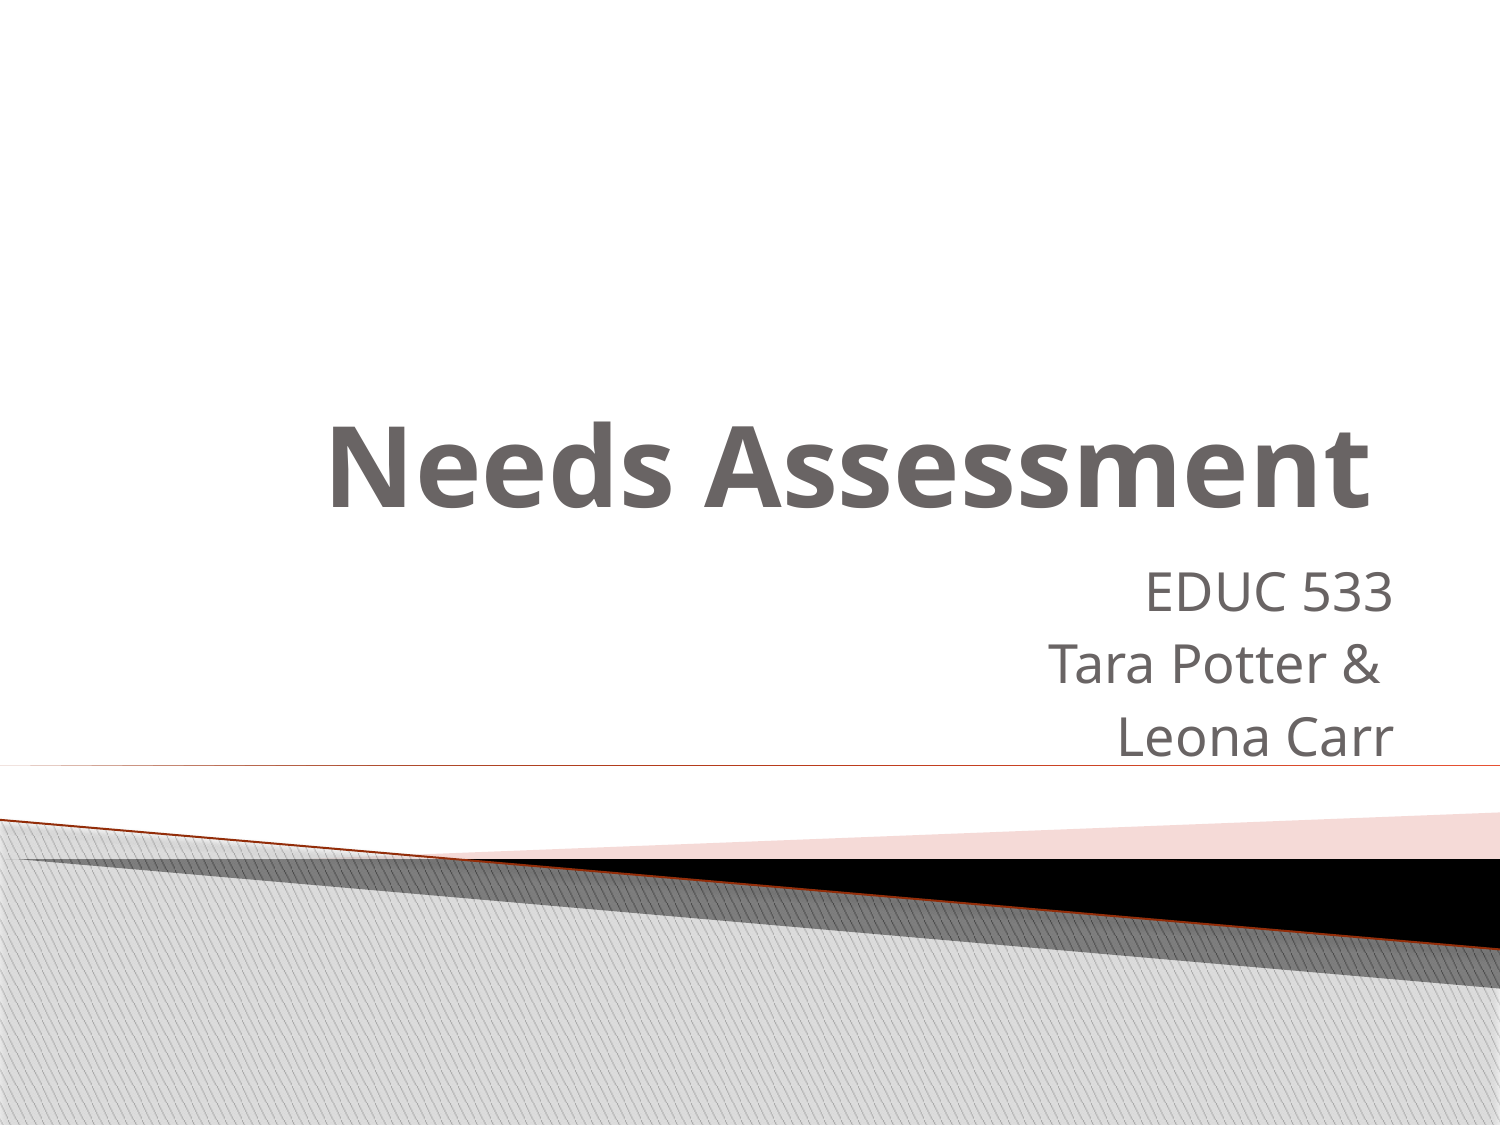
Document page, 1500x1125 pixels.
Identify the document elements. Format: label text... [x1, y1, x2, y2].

picture [5, 859, 1500, 989]
subtitle EDUC 533 Tara Potter & Leona Carr [112, 549, 1413, 775]
title Needs Assessment [112, 237, 1388, 538]
